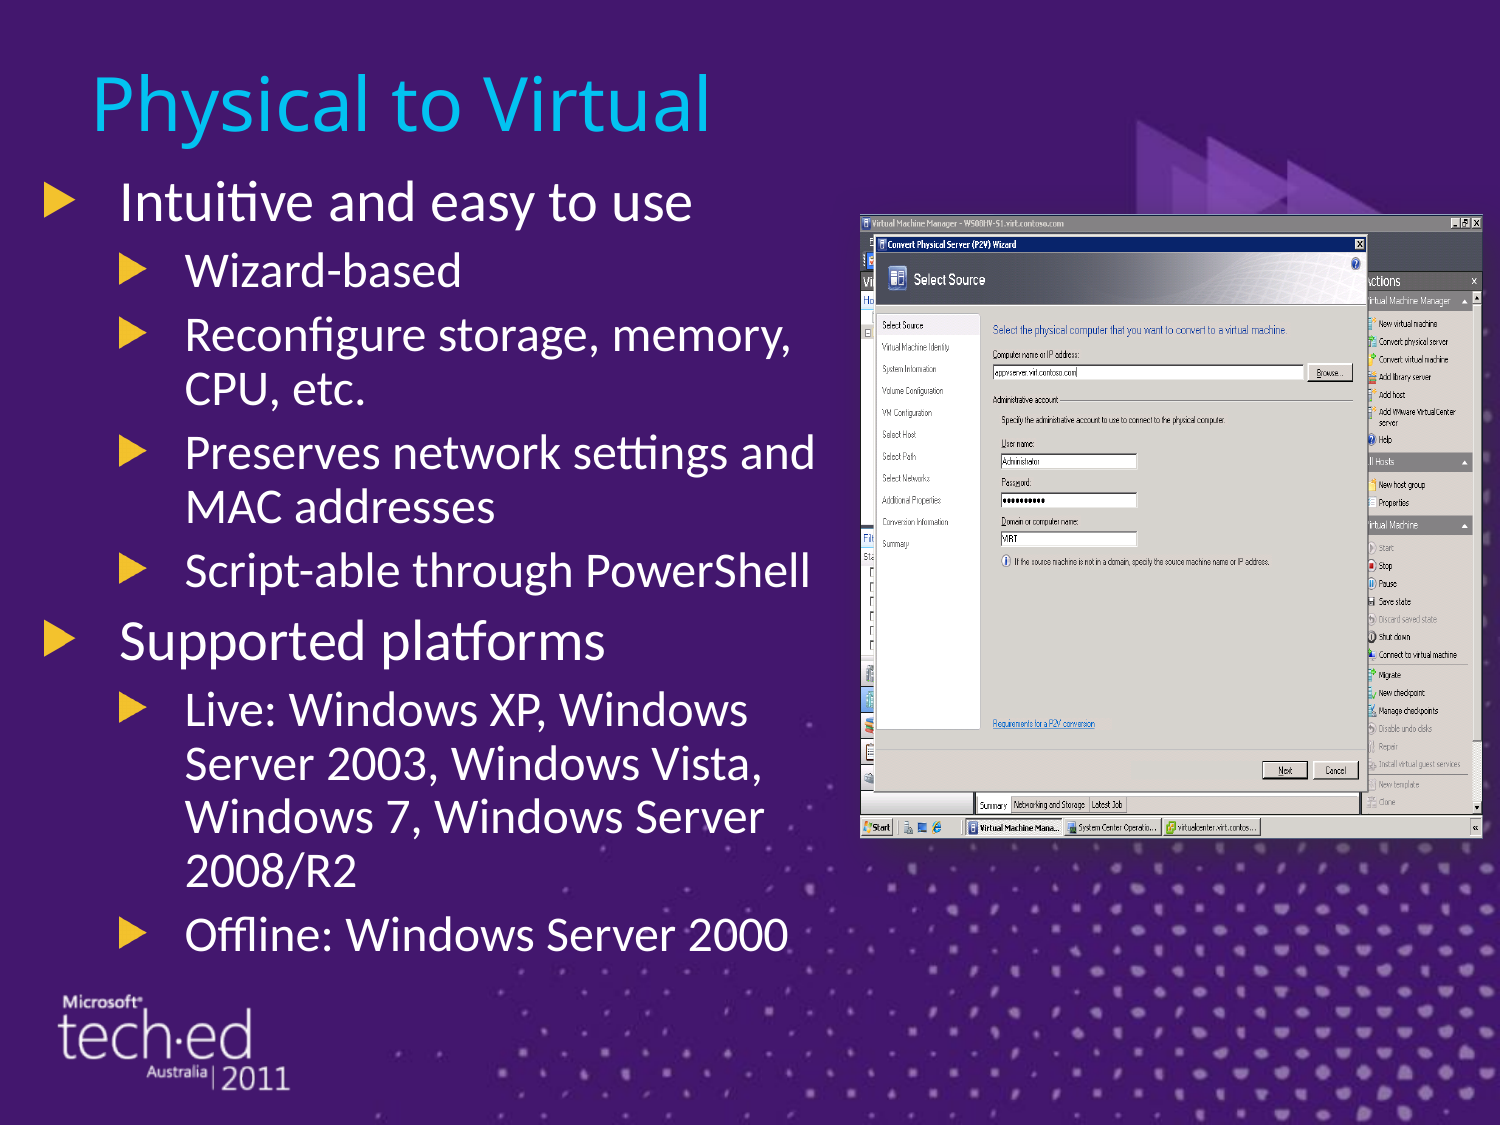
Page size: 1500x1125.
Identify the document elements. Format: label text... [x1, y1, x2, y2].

text_box Intuitive and easy to use Wizard-based Reconfigure storage, memory, CPU, etc. Preserves network settings and MAC addresses Script-able through PowerShell Supported platforms Live: Windows XP, Windows Server 2003, Windows Vista, Windows 7, Windows Server 2008/R2 Offline: Windows Server 2000 [29, 164, 861, 1000]
picture [0, 0, 1500, 1125]
title Physical to Virtual [75, 7, 1425, 195]
